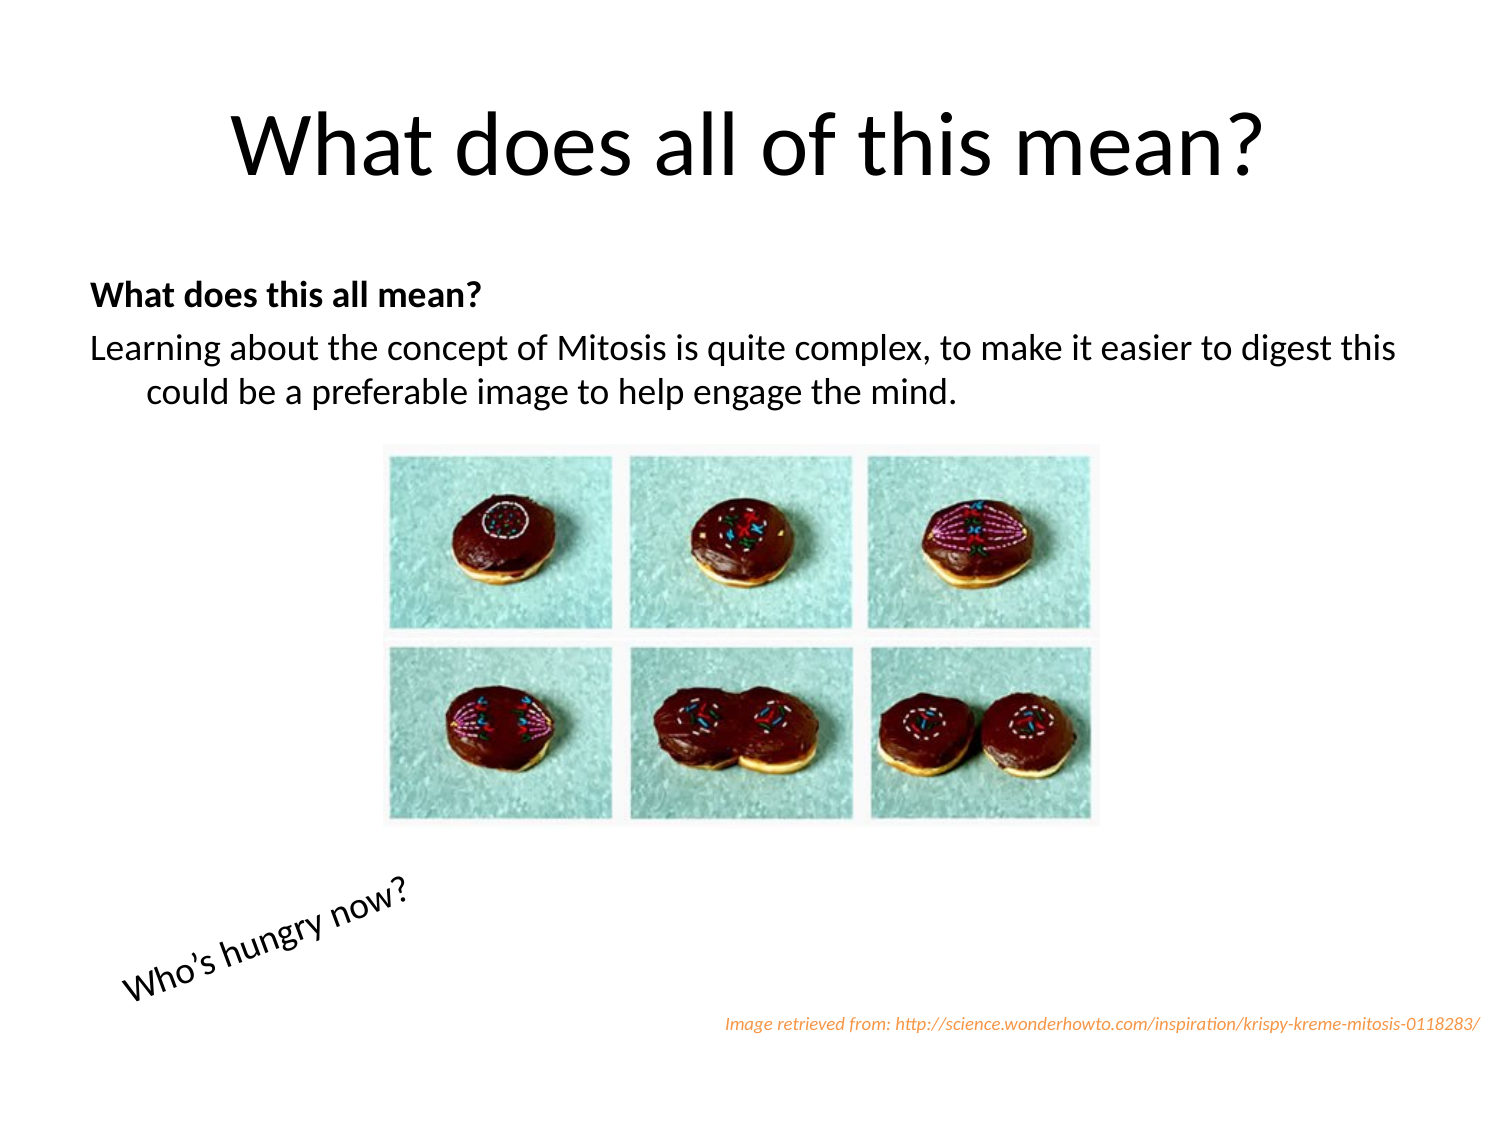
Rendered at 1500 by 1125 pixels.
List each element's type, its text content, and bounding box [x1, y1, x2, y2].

text_box Image retrieved from: http://science.wonderhowto.com/inspiration/krispy-kreme-mitosis-0118283/ [0, 999, 1500, 1043]
list What does this all mean? Learning about the concept of Mitosis is quite complex, to make it easier to digest this could be a preferable image to help engage the mind. [75, 262, 1425, 433]
picture [383, 444, 1101, 829]
title What does all of this mean? [75, 45, 1425, 233]
text_box Who’s hungry now? [100, 838, 542, 1024]
